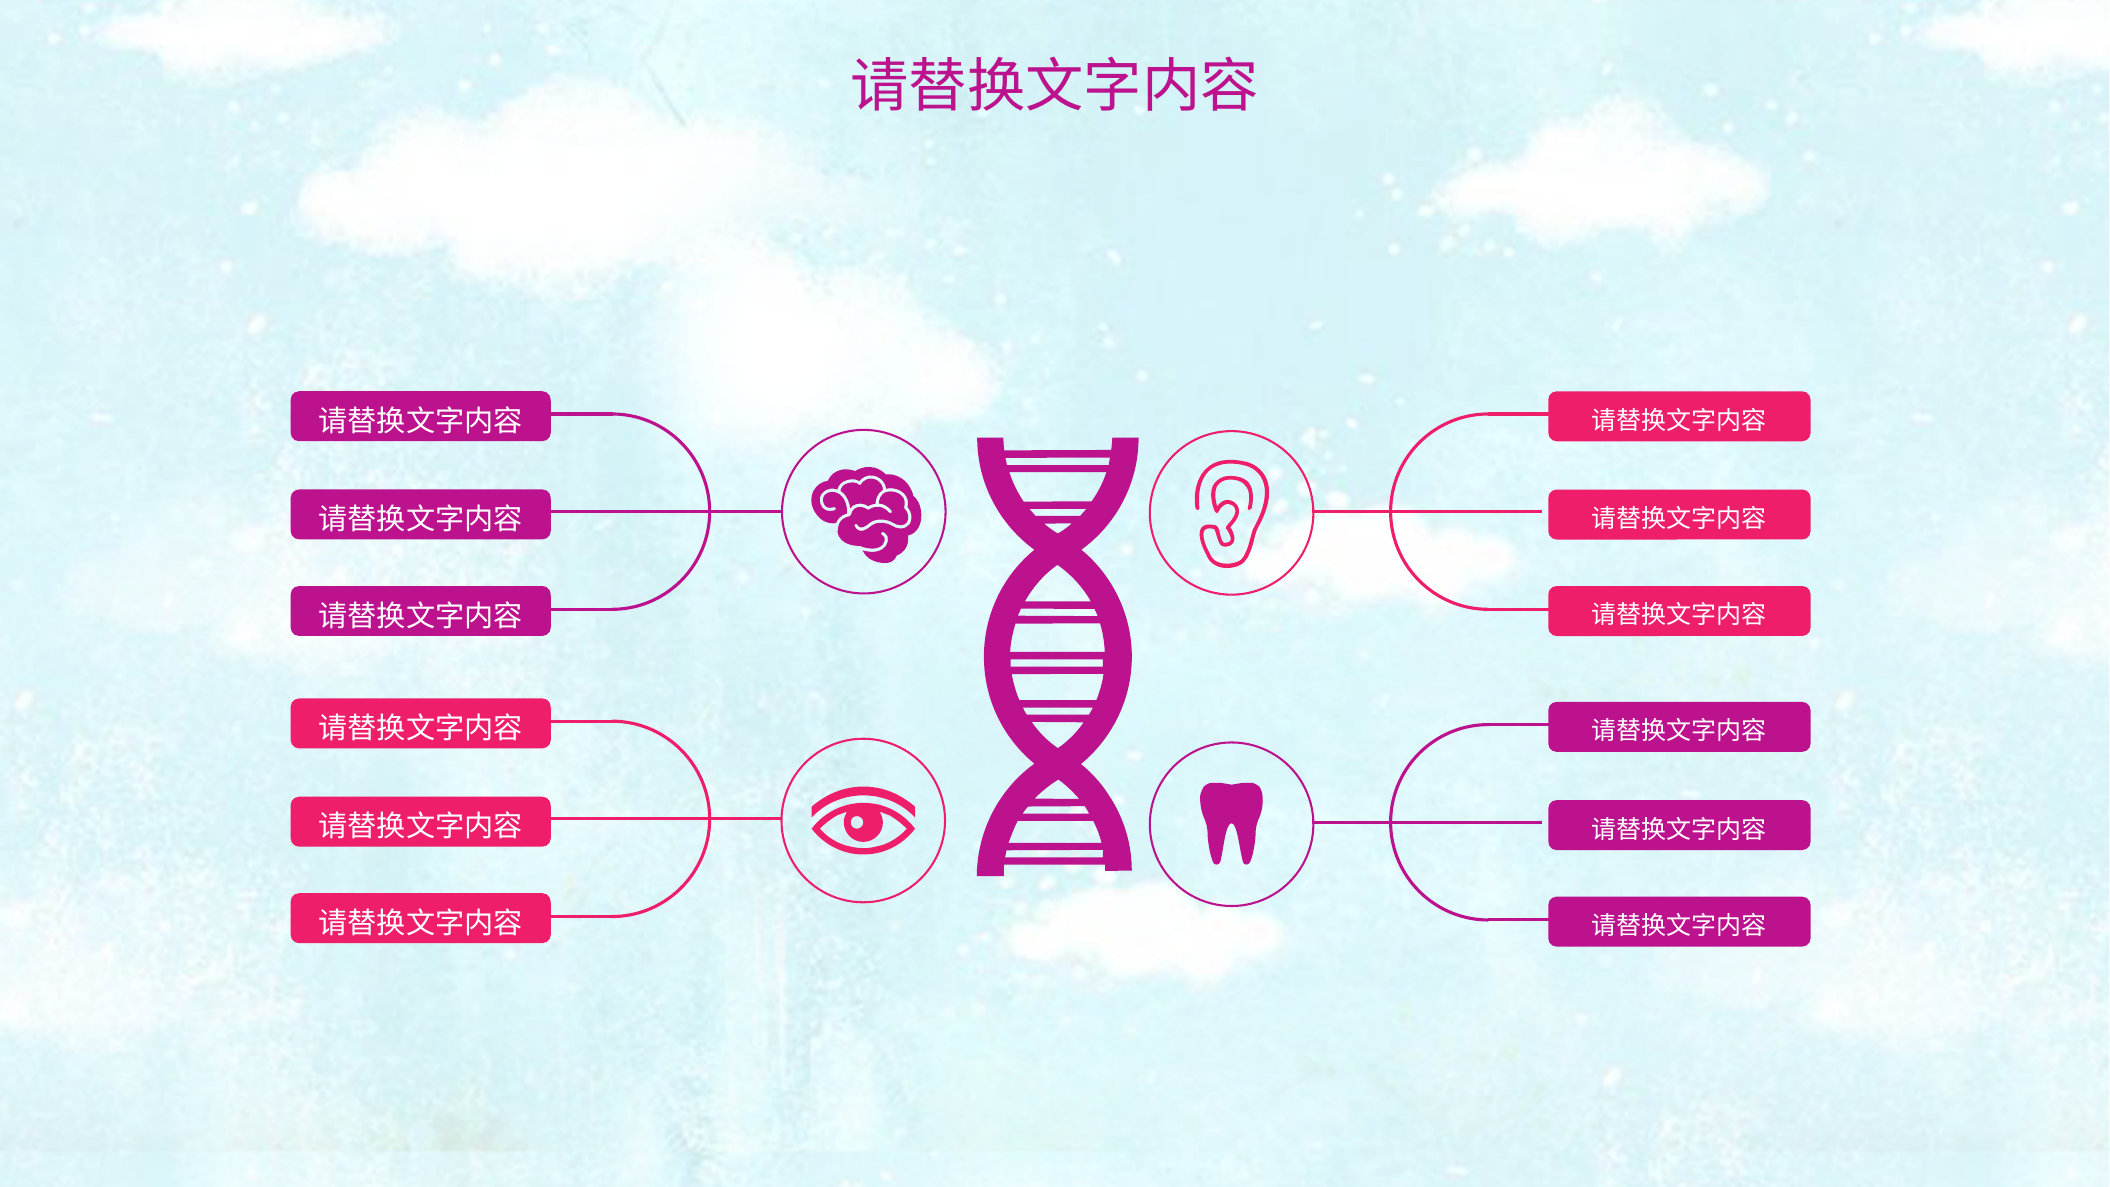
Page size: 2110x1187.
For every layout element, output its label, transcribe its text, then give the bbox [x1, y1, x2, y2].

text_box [514, 721, 710, 917]
text_box 请替换文字内容 [289, 697, 552, 750]
text_box 请替换文字内容 [1547, 584, 1812, 638]
text_box 请替换文字内容 [1547, 895, 1812, 948]
text_box 请替换文字内容 [795, 26, 1314, 125]
text_box 请替换文字内容 [289, 488, 514, 541]
text_box 请替换文字内容 [289, 584, 552, 637]
picture [0, 0, 2110, 1187]
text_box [781, 738, 946, 903]
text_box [1149, 742, 1314, 906]
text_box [514, 413, 710, 610]
text_box 请替换文字内容 [1586, 799, 1812, 852]
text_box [1390, 413, 1586, 610]
text_box 请替换文字内容 [1547, 700, 1812, 753]
text_box 请替换文字内容 [289, 795, 514, 848]
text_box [1149, 431, 1314, 595]
text_box 请替换文字内容 [1586, 488, 1812, 541]
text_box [1390, 724, 1586, 920]
text_box 请替换文字内容 [1547, 390, 1812, 443]
text_box 请替换文字内容 [289, 892, 552, 945]
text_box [781, 429, 946, 594]
text_box 请替换文字内容 [289, 390, 552, 443]
text_box [976, 437, 1139, 877]
